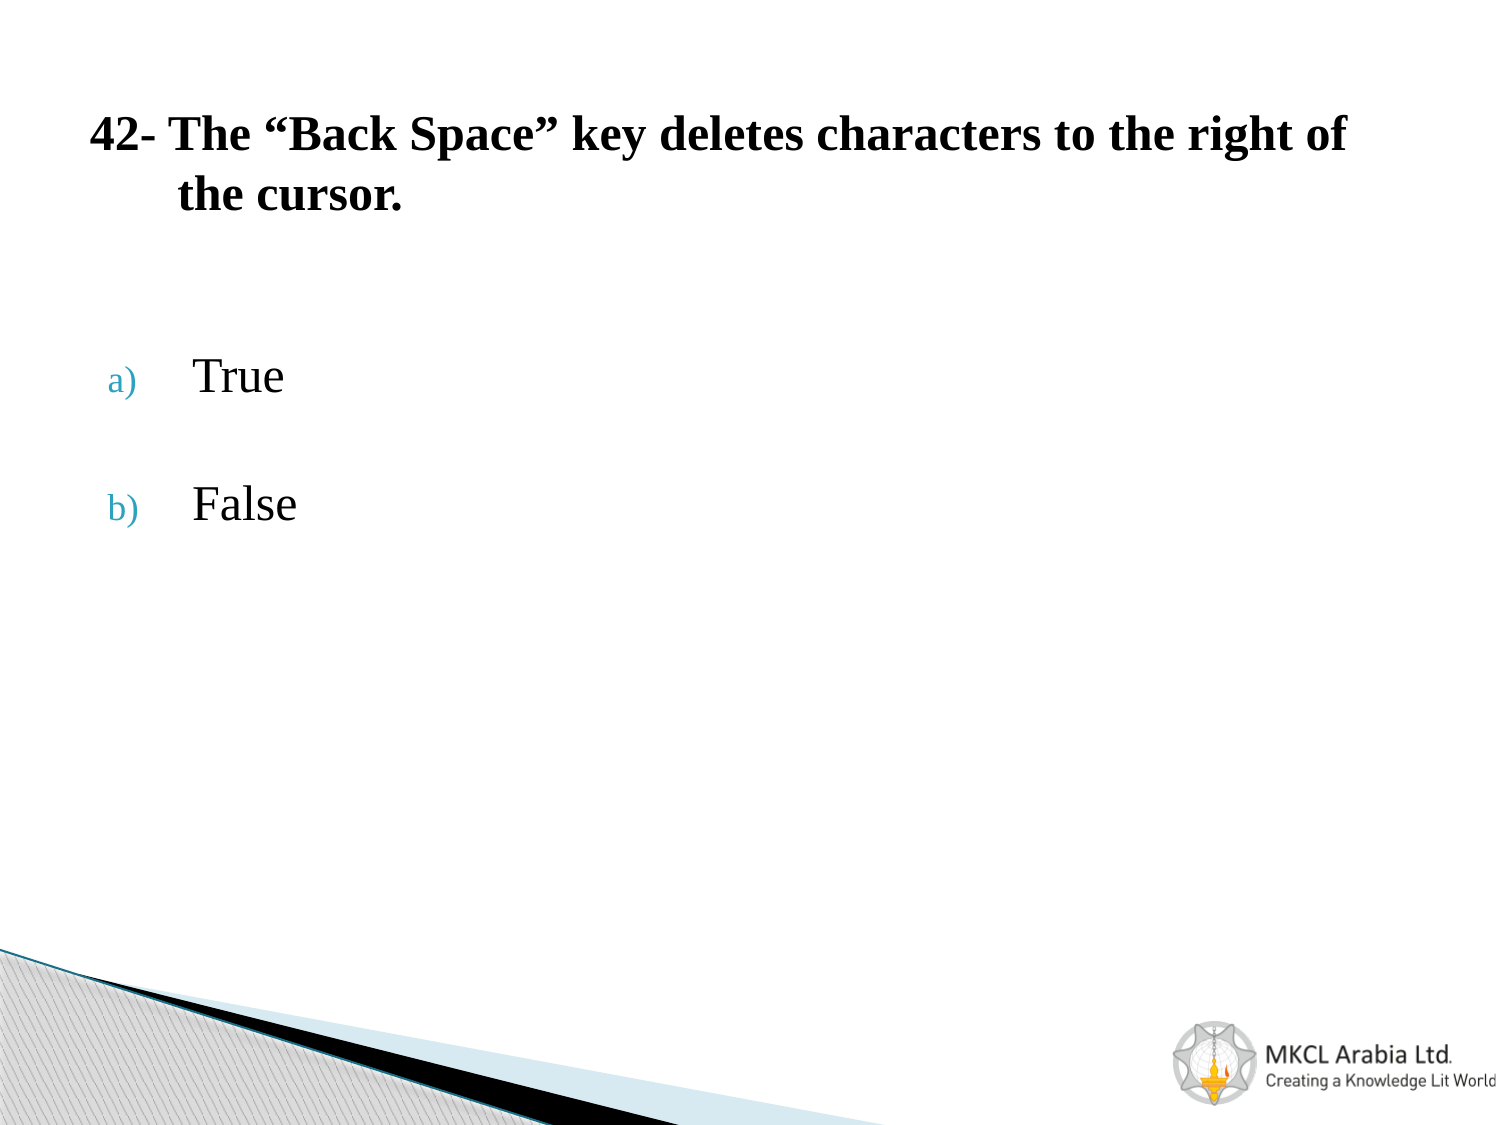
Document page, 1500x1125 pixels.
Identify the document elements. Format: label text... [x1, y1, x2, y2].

list True False [75, 275, 1425, 1018]
picture [1172, 1021, 1496, 1106]
title 42- The “Back Space” key deletes characters to the right of the cursor. [75, 75, 1425, 246]
